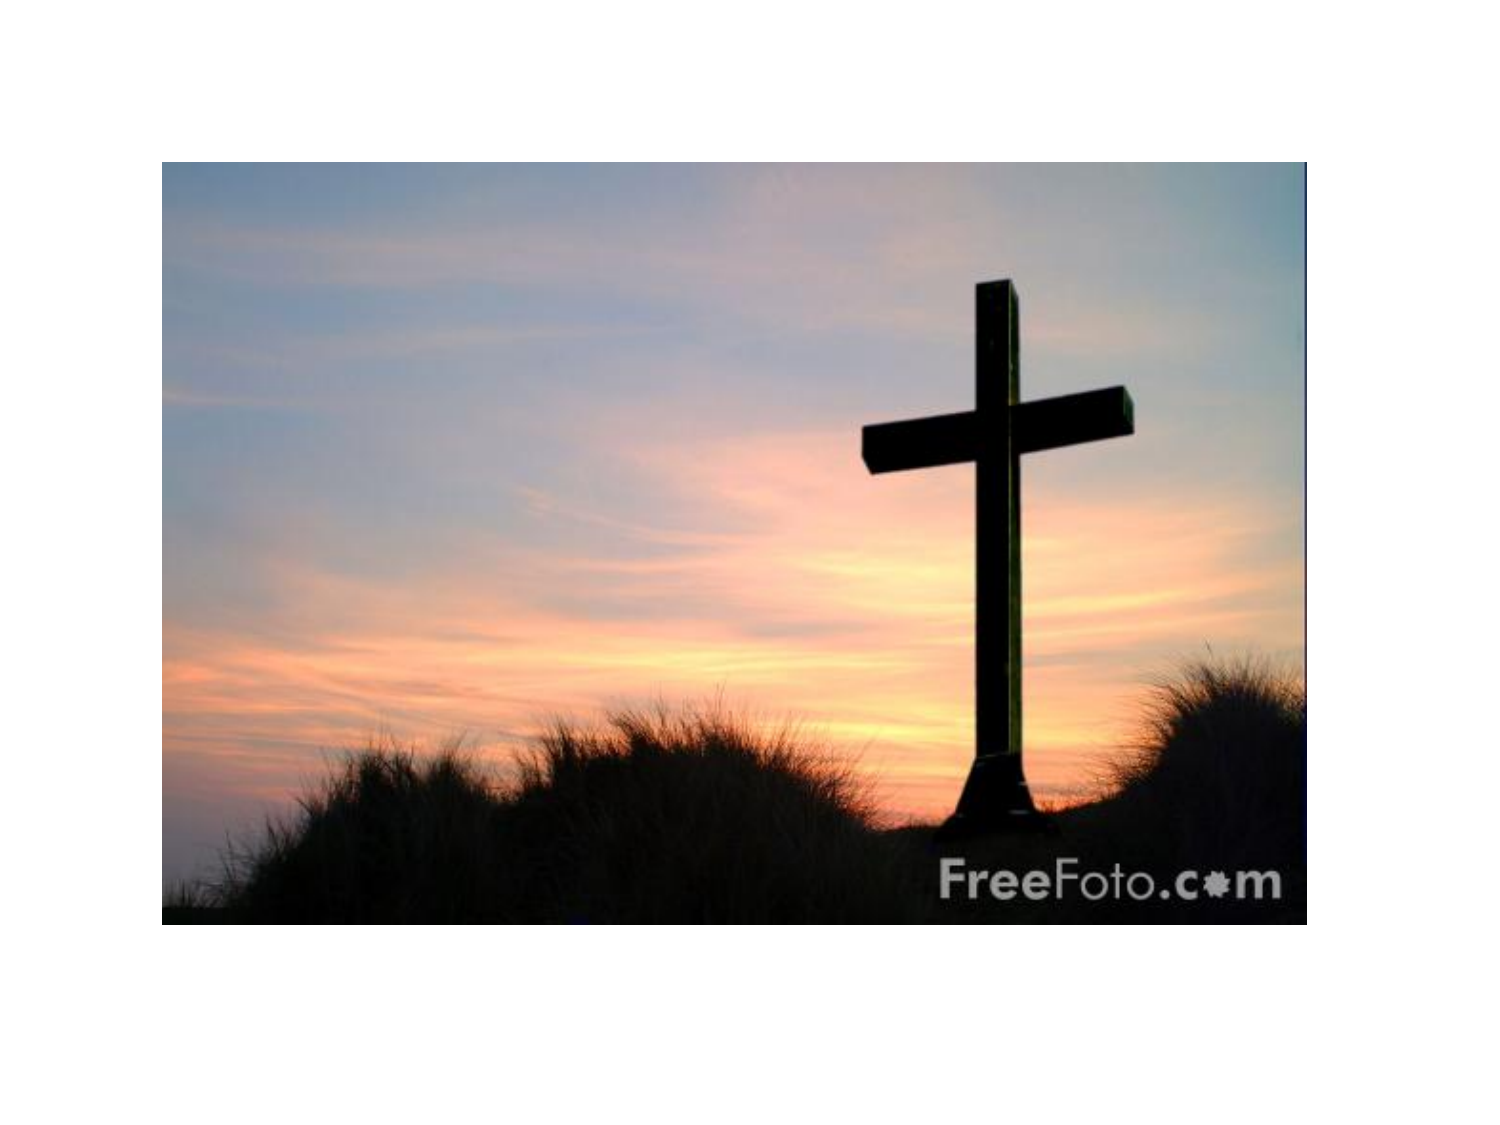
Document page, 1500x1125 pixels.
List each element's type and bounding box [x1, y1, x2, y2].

picture [162, 162, 1307, 926]
